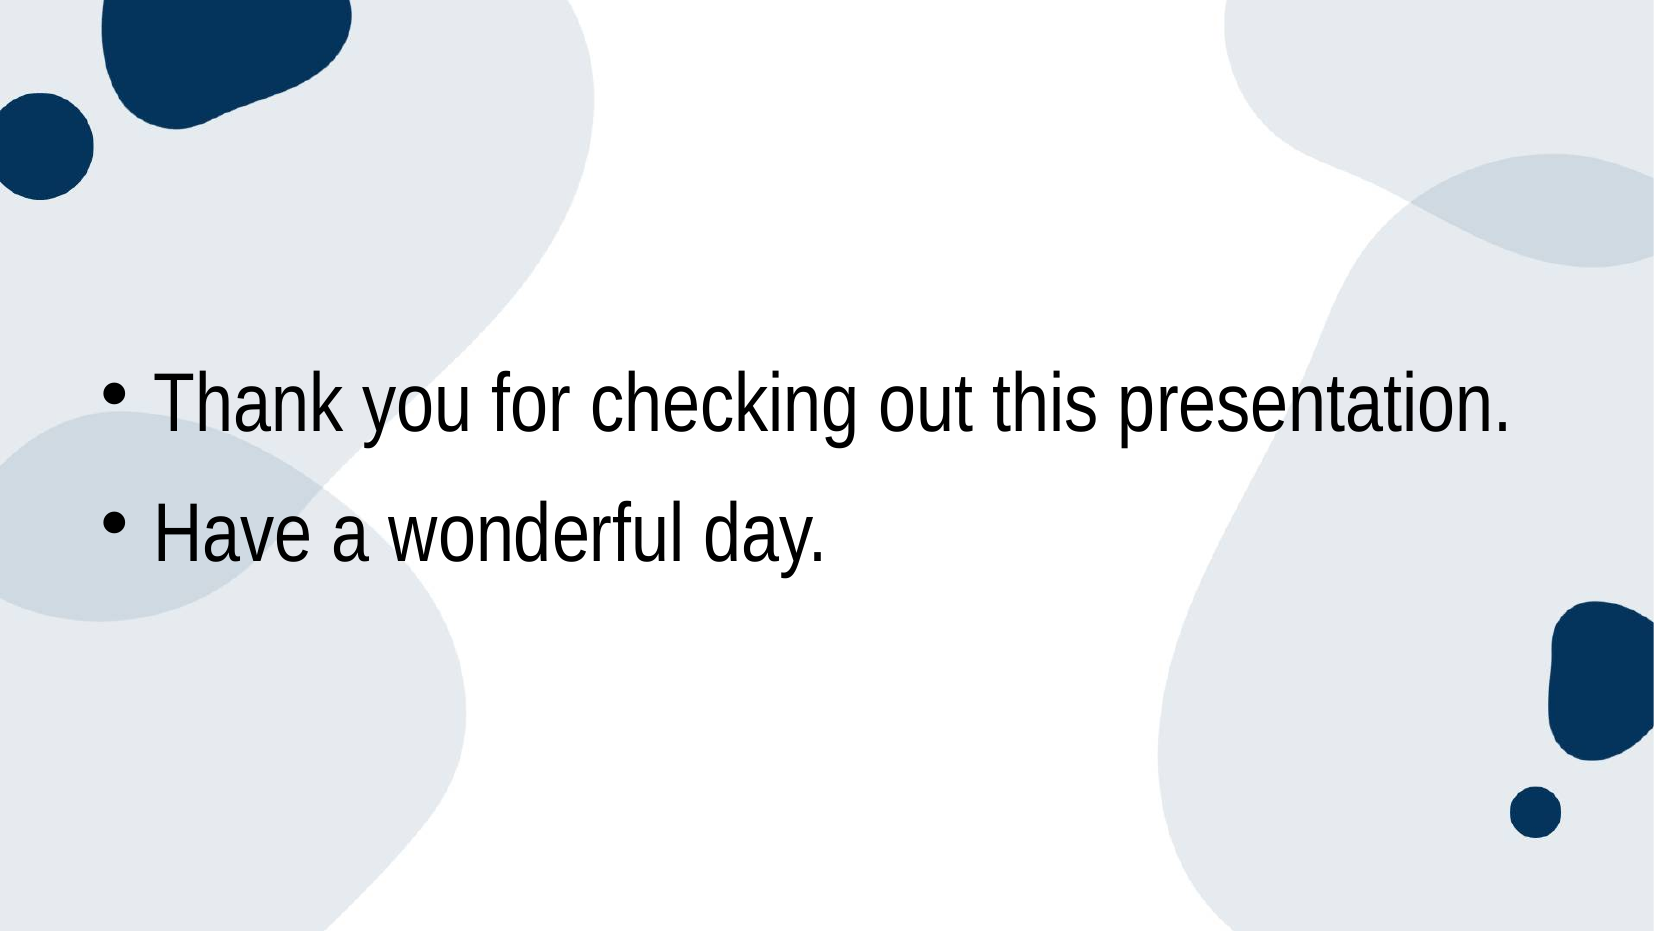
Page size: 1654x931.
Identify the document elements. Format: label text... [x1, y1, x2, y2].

list Thank you for checking out this presentation. Have a wonderful day. [82, 348, 1571, 582]
picture [0, 0, 1654, 931]
